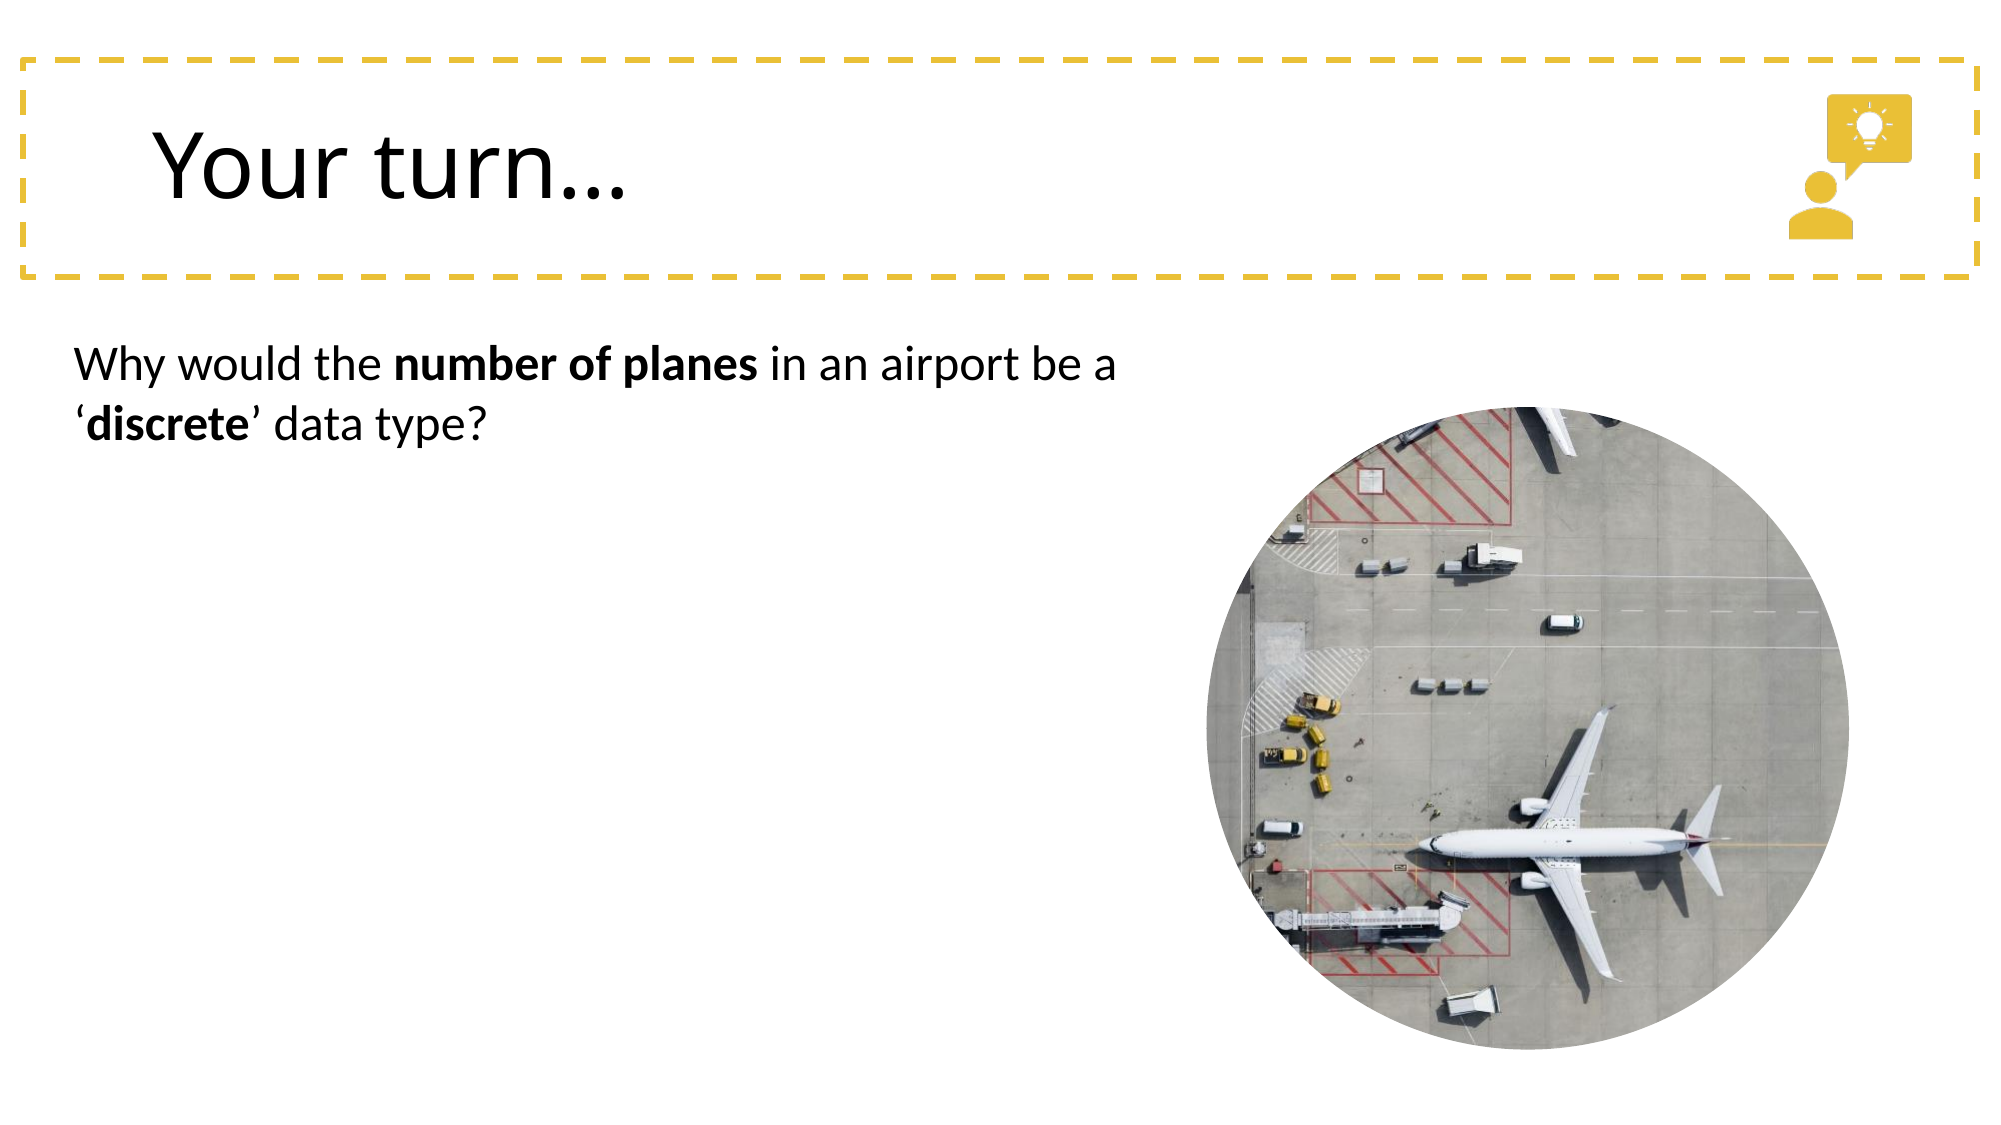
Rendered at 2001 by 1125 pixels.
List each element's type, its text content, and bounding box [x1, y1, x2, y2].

title Your turn… [137, 59, 1863, 278]
picture [1863, 78, 1938, 254]
text_box Why would the number of planes in an airport be a ‘discrete’ data type? [58, 323, 1238, 458]
picture [1206, 407, 1850, 1050]
